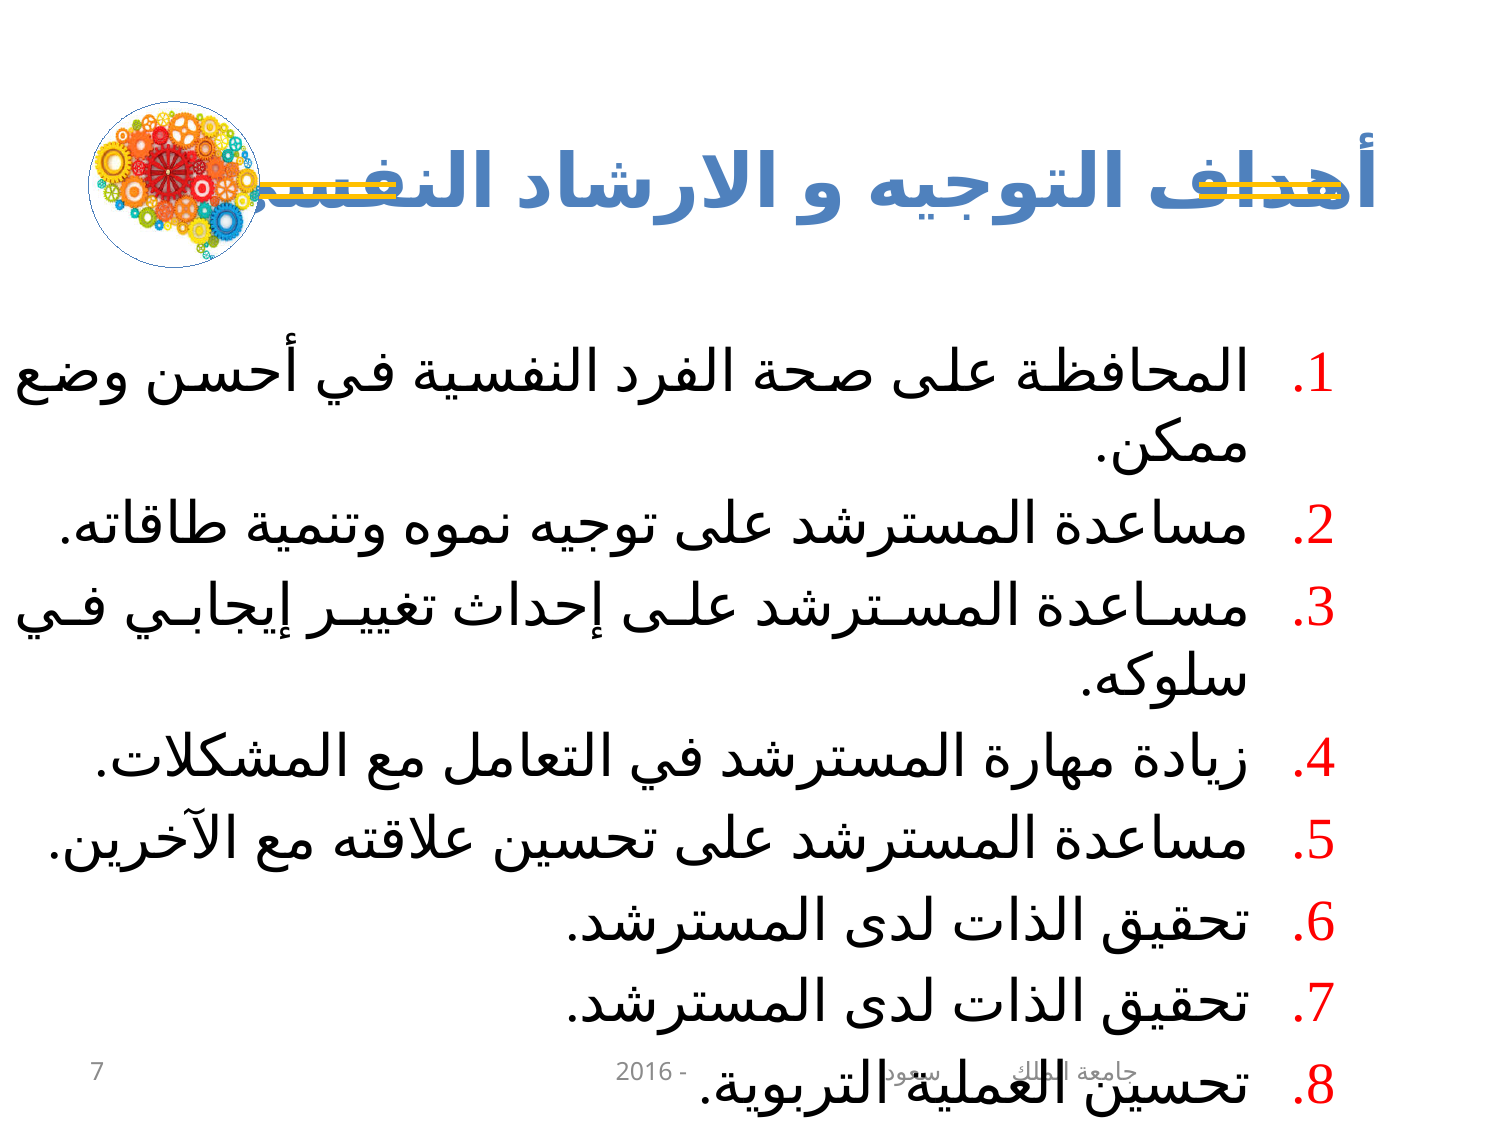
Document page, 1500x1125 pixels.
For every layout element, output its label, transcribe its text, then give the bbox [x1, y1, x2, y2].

footer جامعة الملك سعود - 2016 [512, 1069, 988, 1103]
text_box أهداف التوجيه و الارشاد النفسي [265, 125, 1396, 231]
text_box المحافظة على صحة الفرد النفسية في أحسن وضع ممكن. مساعدة المسترشد على توجيه نموه وتنمية طاقاته. مساعدة المسترشد على إحداث تغيير إيجابي في سلوكه. زيادة مهارة المسترشد في التعامل مع المشكلات. مساعدة المسترشد على تحسين علاقته مع الآخرين. تحقيق الذات لدى المسترشد. تحقيق الذات لدى المسترشد. تحسين العملية التربوية. [0, 326, 1350, 1069]
slide_number 7 [75, 1069, 425, 1103]
picture [88, 101, 260, 268]
